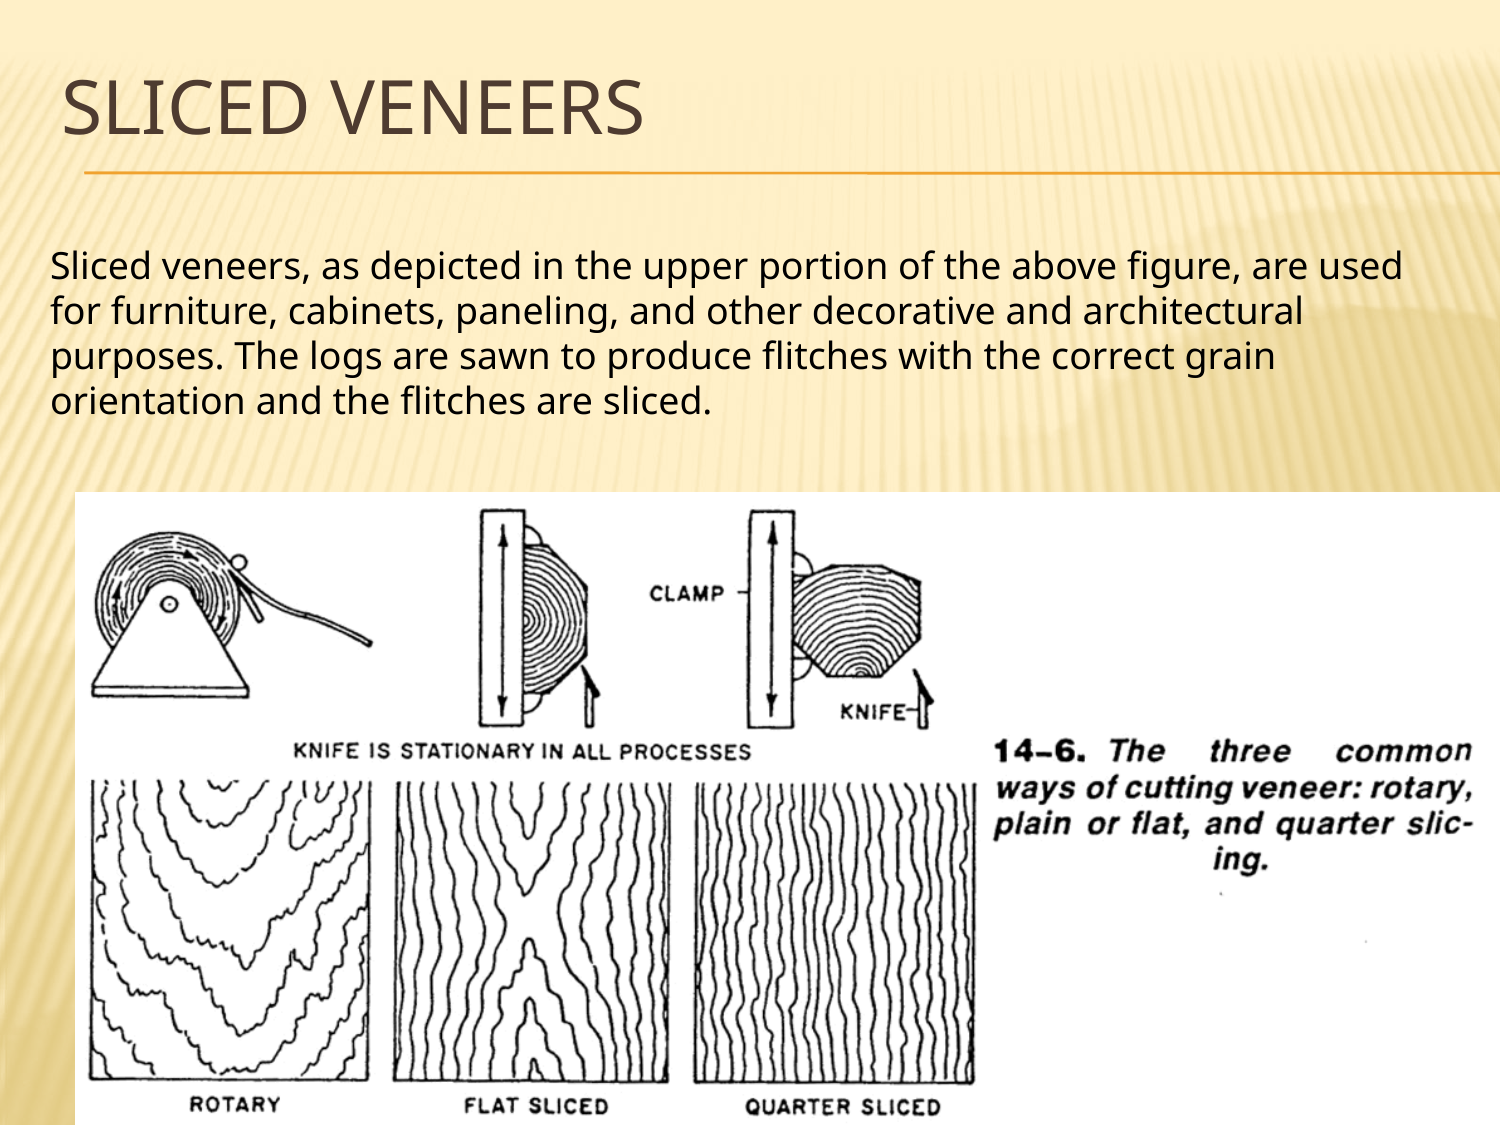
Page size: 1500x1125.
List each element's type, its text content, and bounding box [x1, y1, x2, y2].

picture [74, 491, 1500, 1125]
title Sliced veneers [46, 35, 1472, 174]
text_box Sliced veneers, as depicted in the upper portion of the above figure, are used for furniture, cabinets, paneling, and other decorative and architectural purposes. The logs are sawn to produce flitches with the correct grain orientation and the flitches are sliced. [35, 234, 1465, 430]
